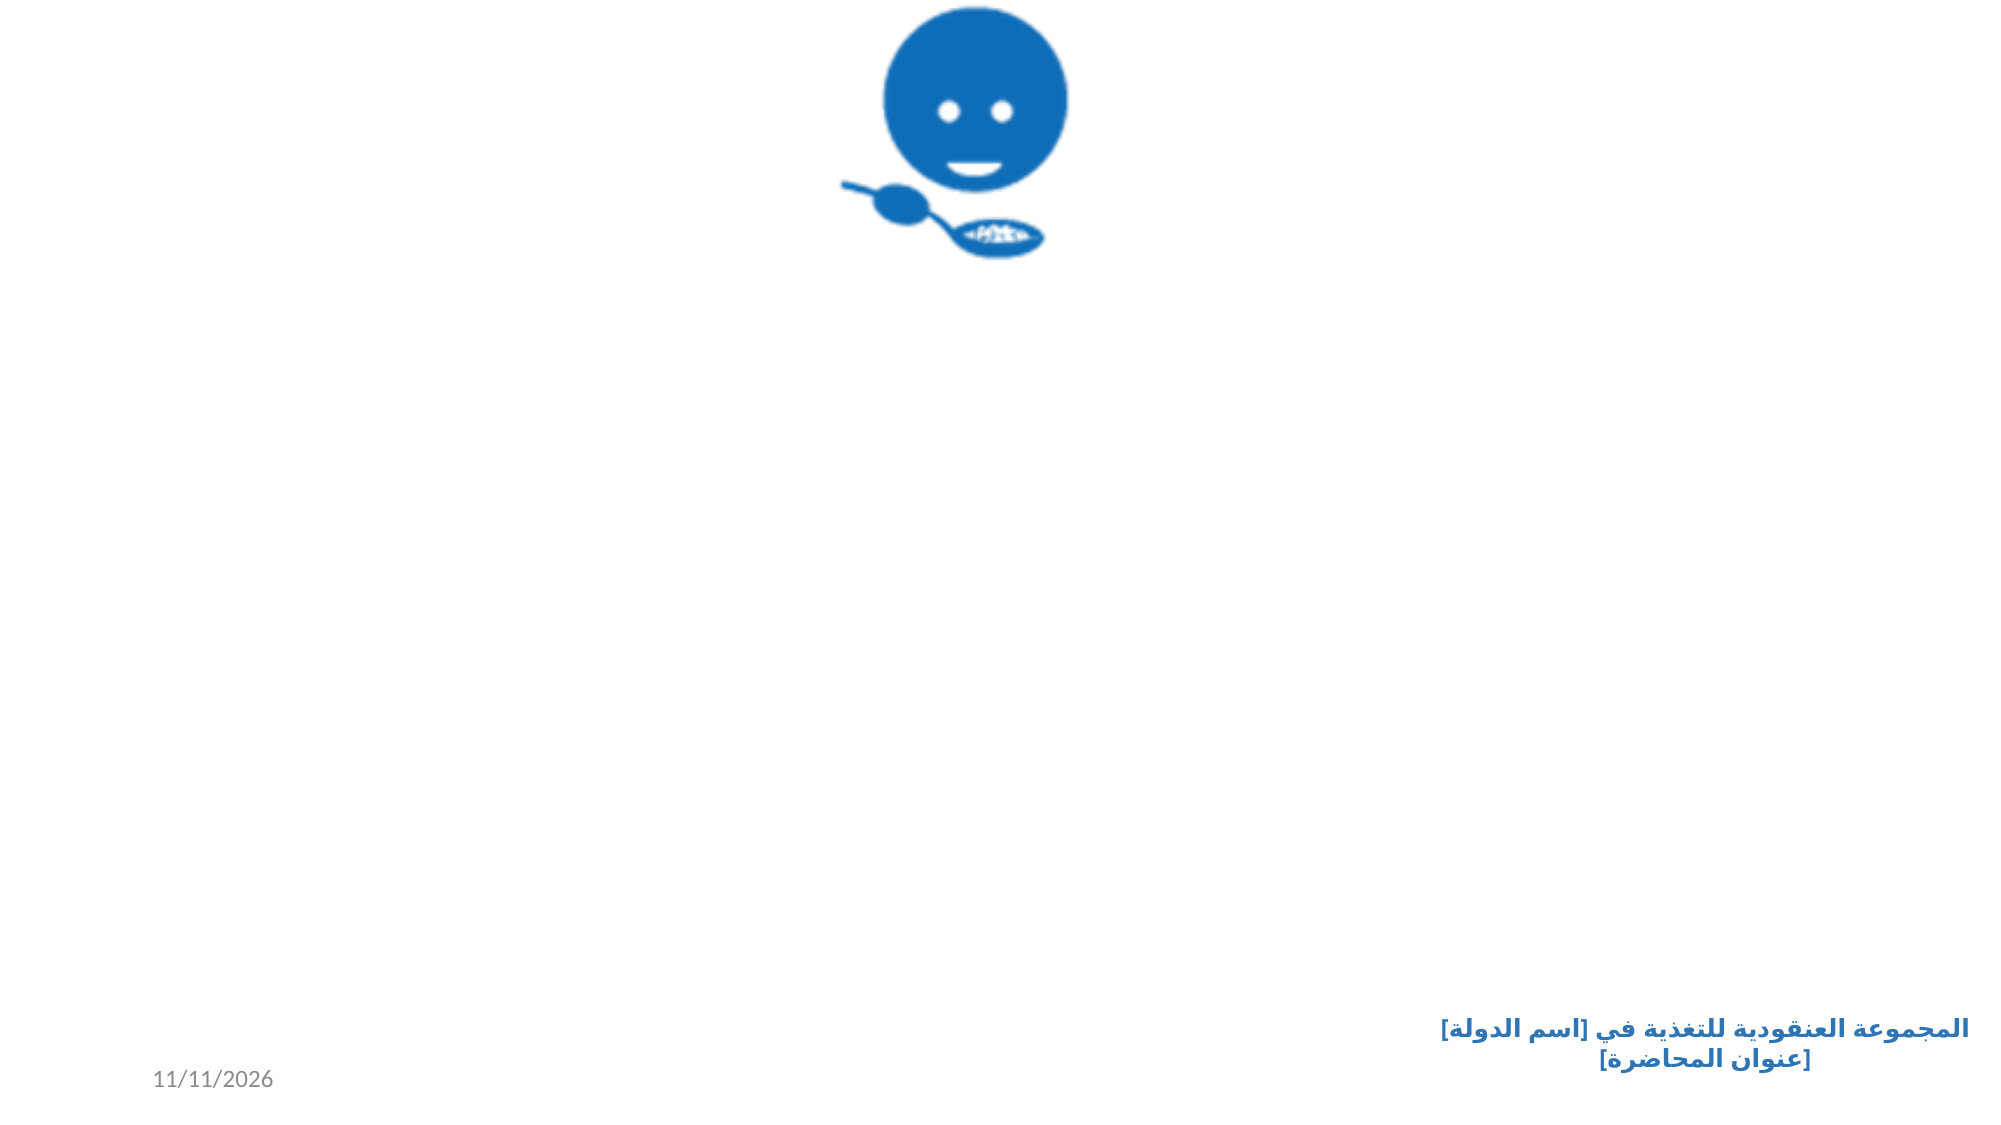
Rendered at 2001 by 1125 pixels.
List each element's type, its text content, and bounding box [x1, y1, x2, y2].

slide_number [137, 1047, 588, 1108]
footer المجموعة العنقودية للتغذية في [اسم الدولة] [عنوان المحاضرة] [1367, 978, 2000, 1108]
picture [789, 0, 1122, 300]
